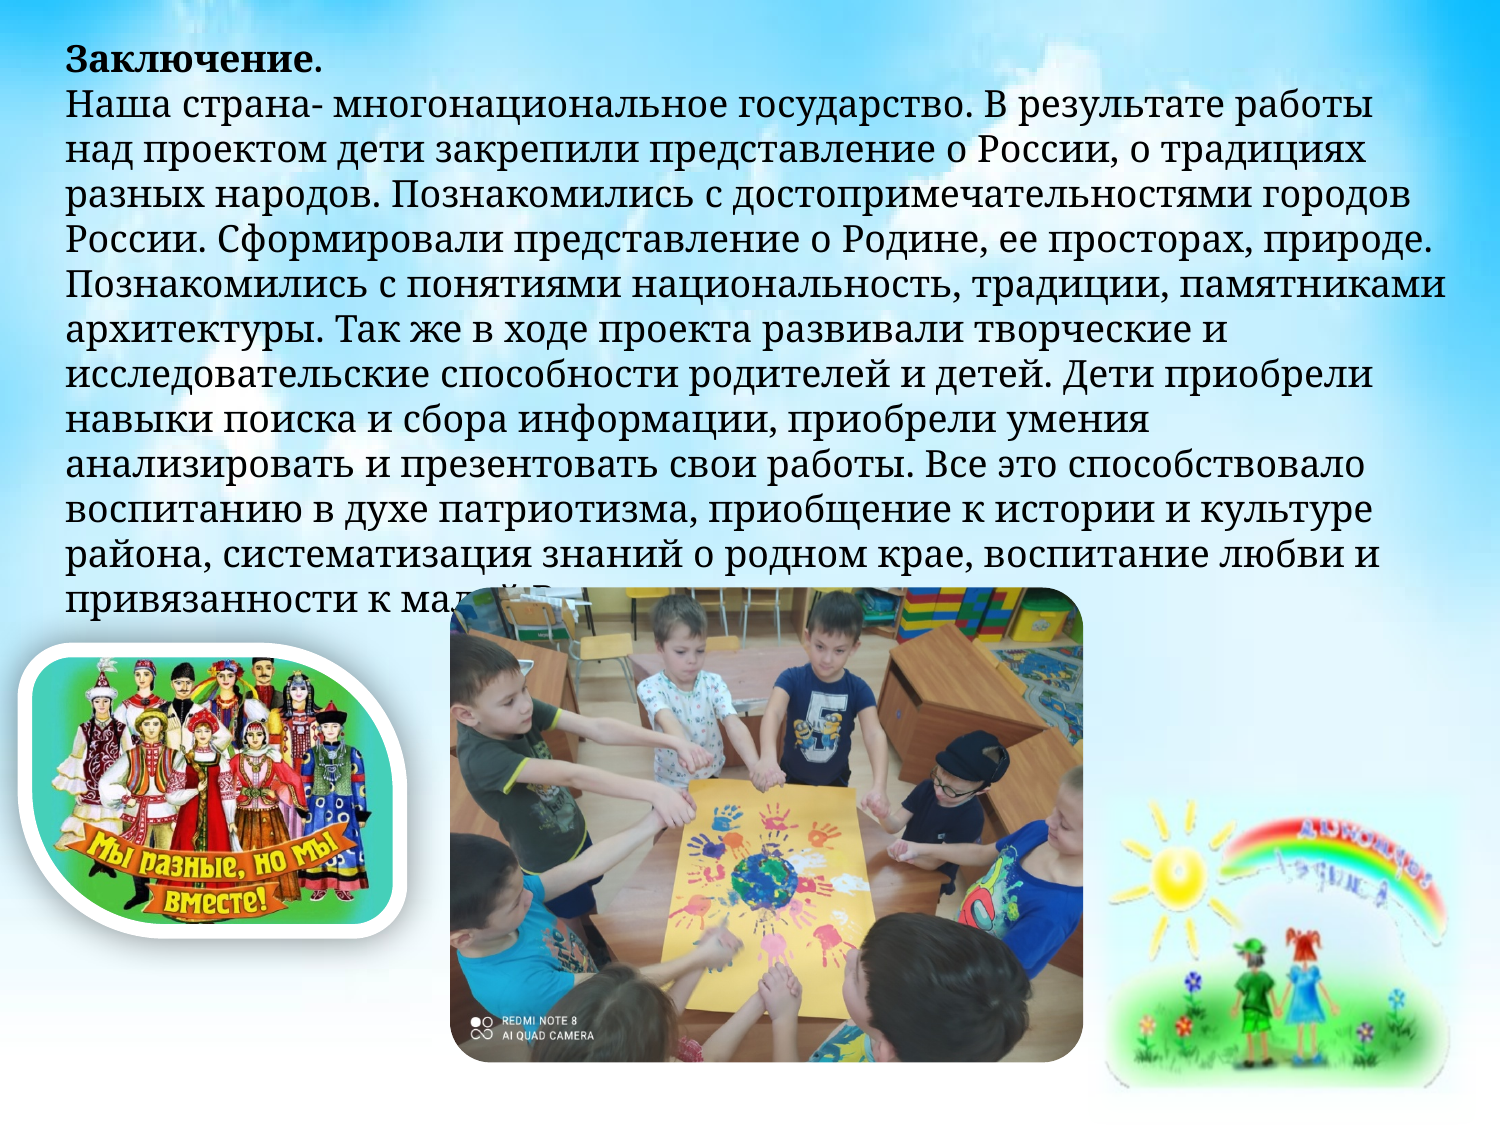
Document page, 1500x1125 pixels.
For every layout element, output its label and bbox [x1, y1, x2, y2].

list [0, 0, 1500, 1125]
picture [24, 649, 401, 932]
picture [449, 587, 1084, 1063]
picture [1087, 775, 1476, 1125]
